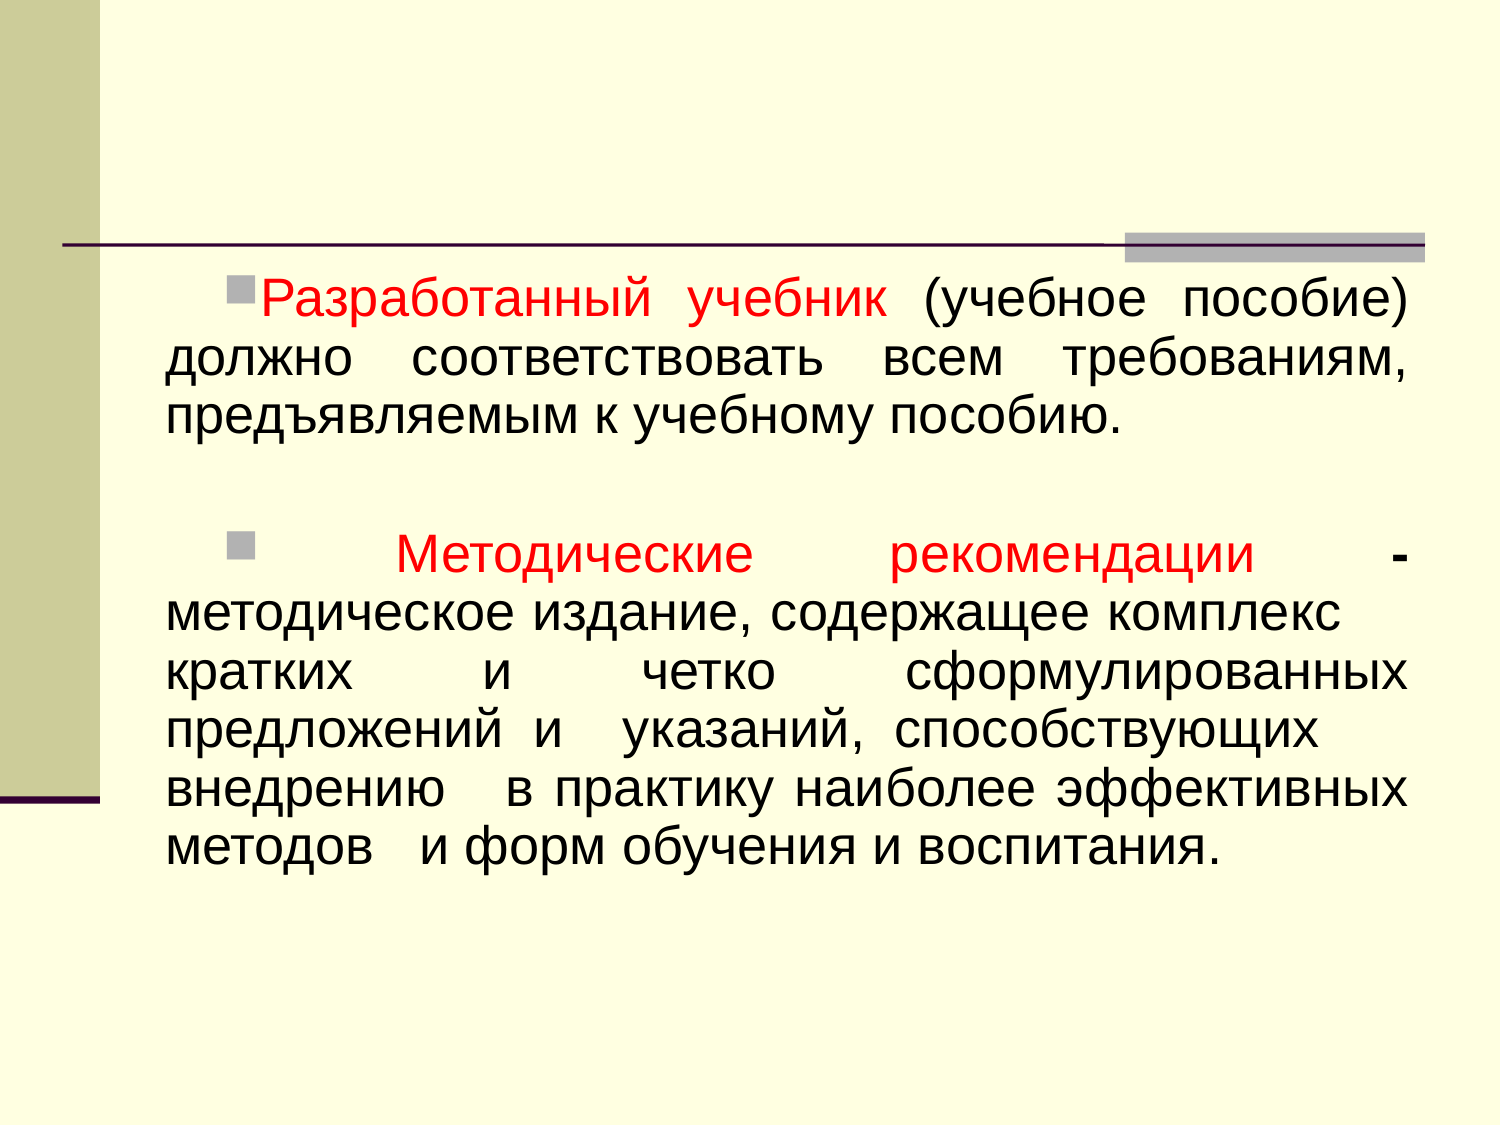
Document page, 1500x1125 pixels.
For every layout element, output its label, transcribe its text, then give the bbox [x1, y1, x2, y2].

list Разработанный учебник (учебное пособие) должно соответствовать всем требованиям, предъявляемым к учебному пособию. Методические рекомендации - методическое издание, содержащее комплекс кратких и четко сформулированных предложений и указаний, способствующих внедрению в практику наиболее эффективных методов и форм обучения и воспитания. [150, 262, 1425, 1006]
